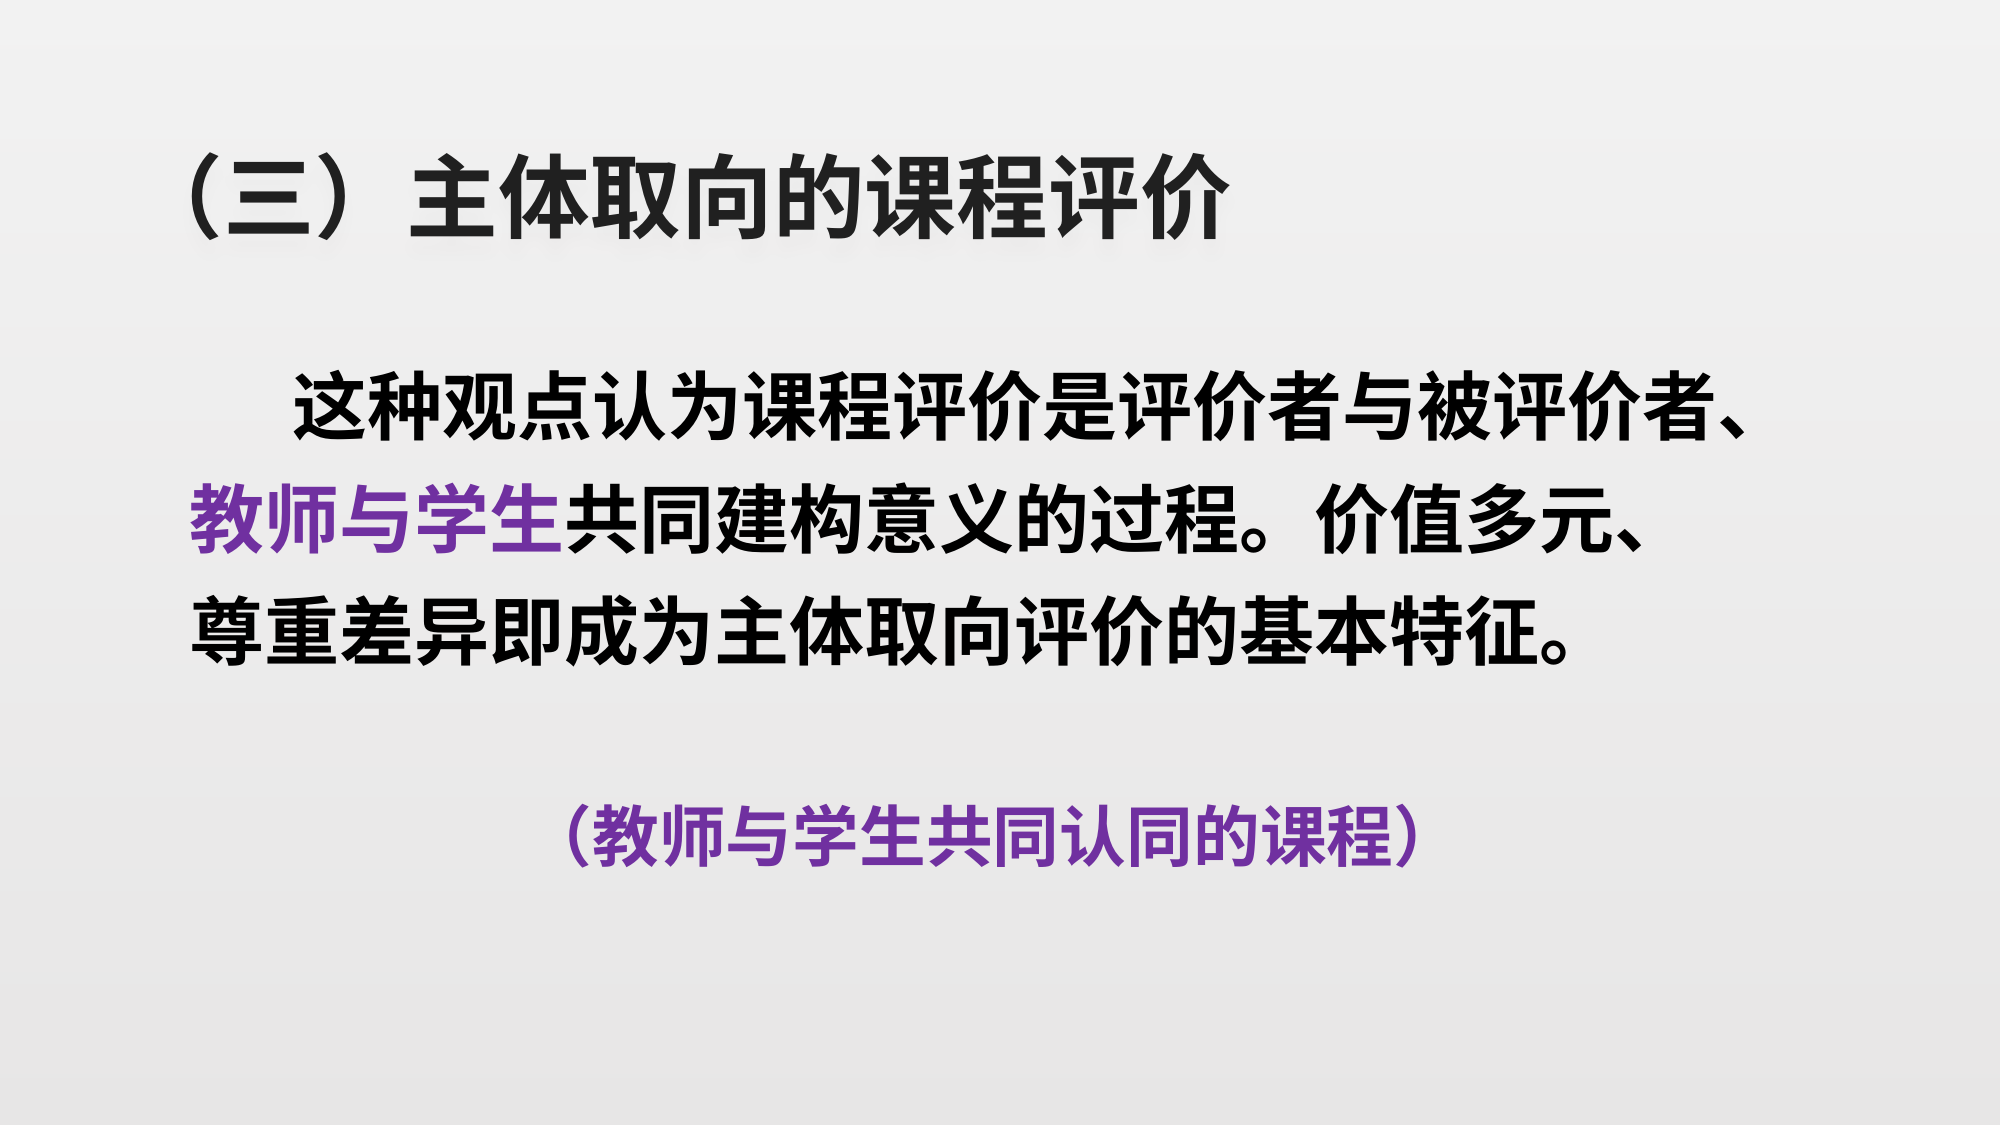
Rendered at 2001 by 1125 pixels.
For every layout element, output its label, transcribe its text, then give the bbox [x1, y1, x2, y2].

title （三）主体取向的课程评价 [111, 107, 1911, 295]
list 这种观点认为课程评价是评价者与被评价者、教师与学生共同建构意义的过程。价值多元、尊重差异即成为主体取向评价的基本特征。 （教师与学生共同认同的课程） [169, 327, 1741, 1083]
